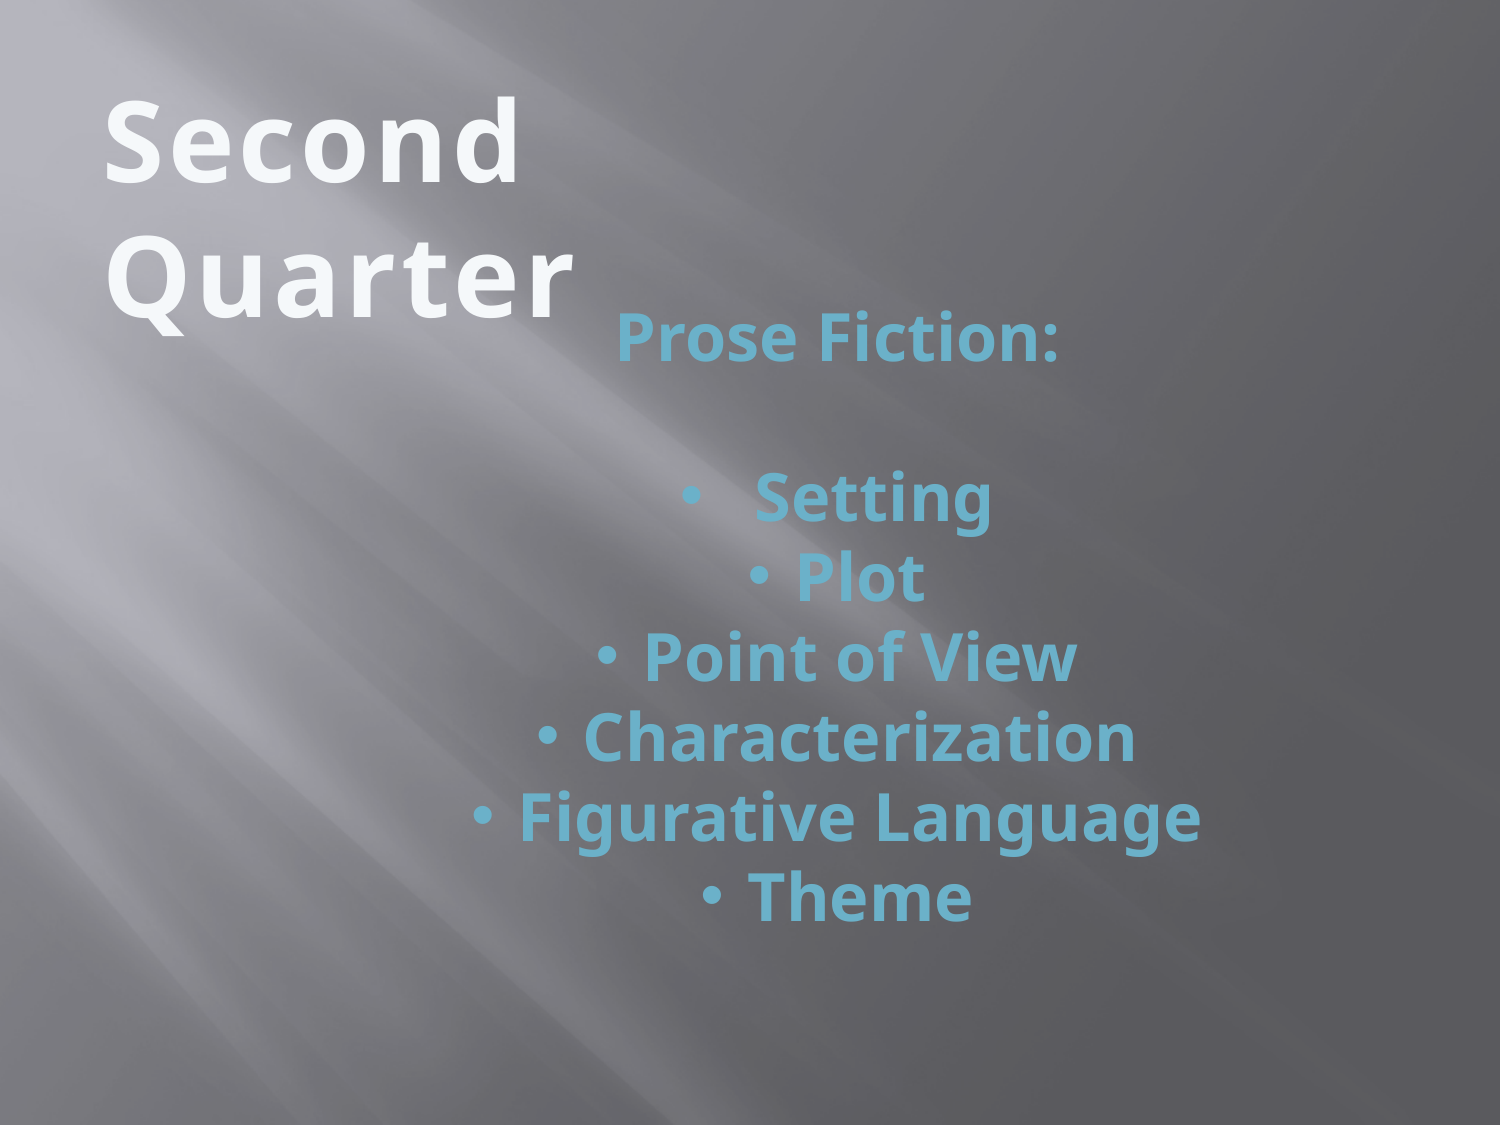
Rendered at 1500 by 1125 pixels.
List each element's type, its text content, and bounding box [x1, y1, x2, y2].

text_box Prose Fiction: Setting Plot Point of View Characterization Figurative Language Theme [349, 287, 1325, 1102]
text_box Second Quarter [87, 62, 925, 348]
